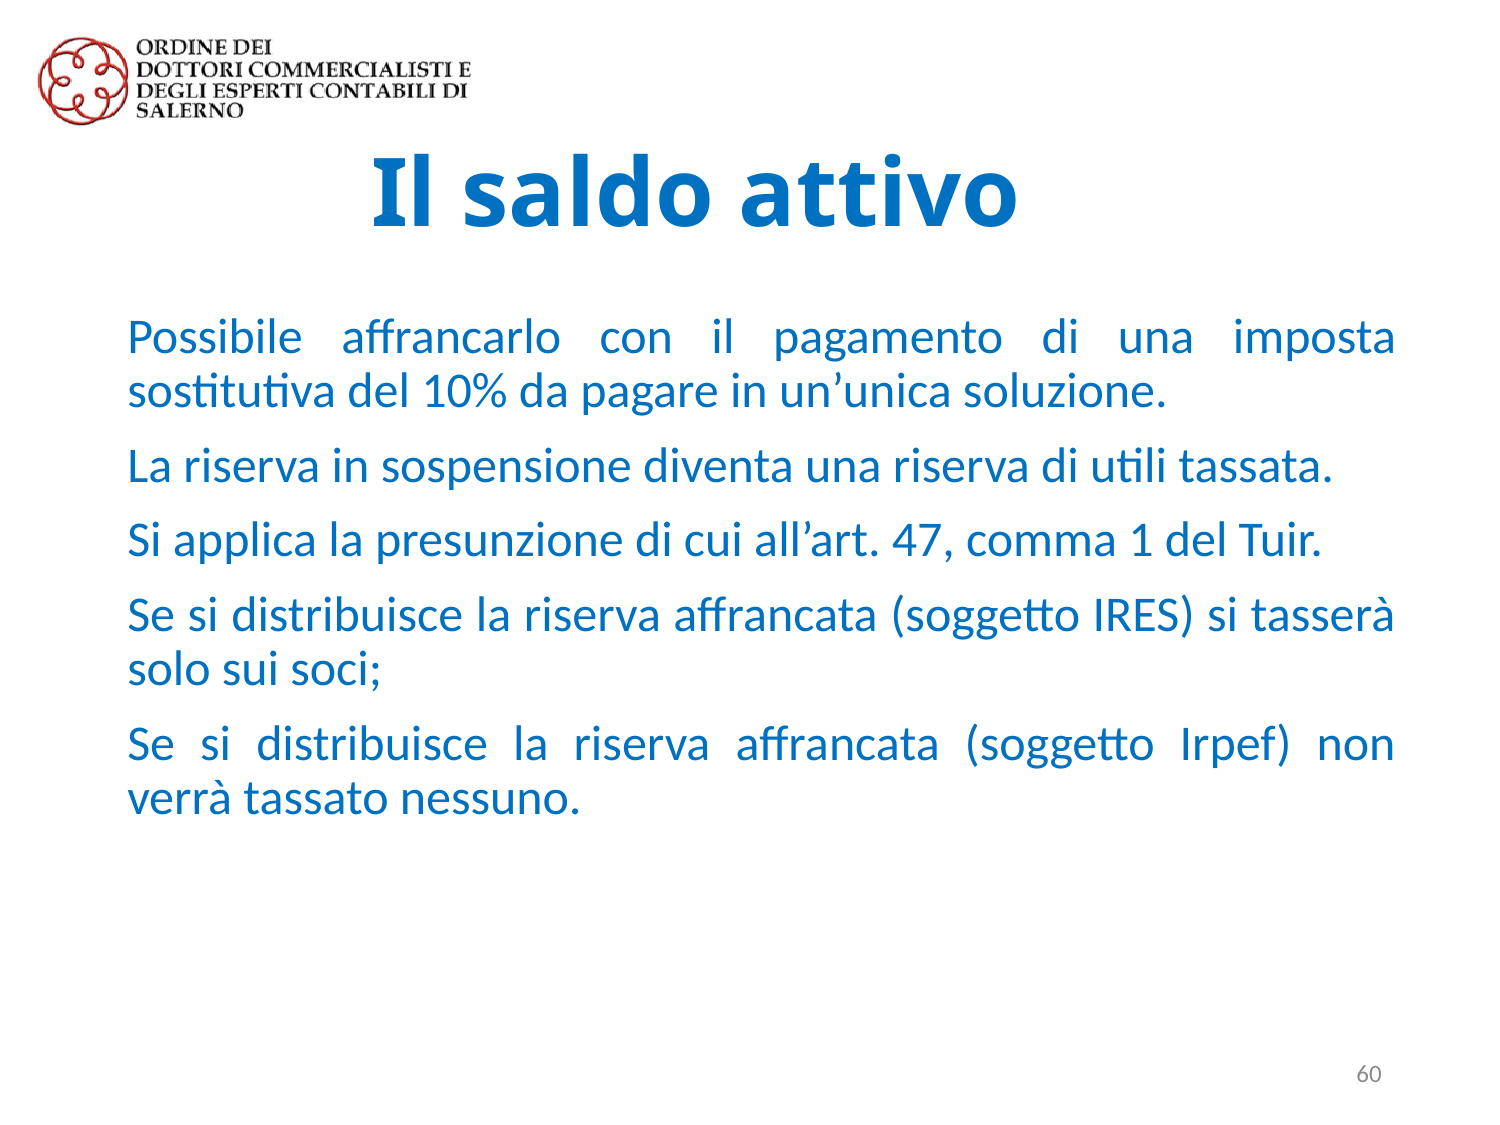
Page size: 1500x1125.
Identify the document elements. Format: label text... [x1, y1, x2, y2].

subtitle Possibile affrancarlo con il pagamento di una imposta sostitutiva del 10% da pagare in un’unica soluzione. La riserva in sospensione diventa una riserva di utili tassata. Si applica la presunzione di cui all’art. 47, comma 1 del Tuir. Se si distribuisce la riserva affrancata (soggetto IRES) si tasserà solo sui soci; Se si distribuisce la riserva affrancata (soggetto Irpef) non verrà tassato nessuno. [112, 302, 1412, 975]
slide_number 60 [1059, 1042, 1397, 1103]
picture [29, 29, 479, 127]
title Il saldo attivo [58, 137, 1334, 256]
